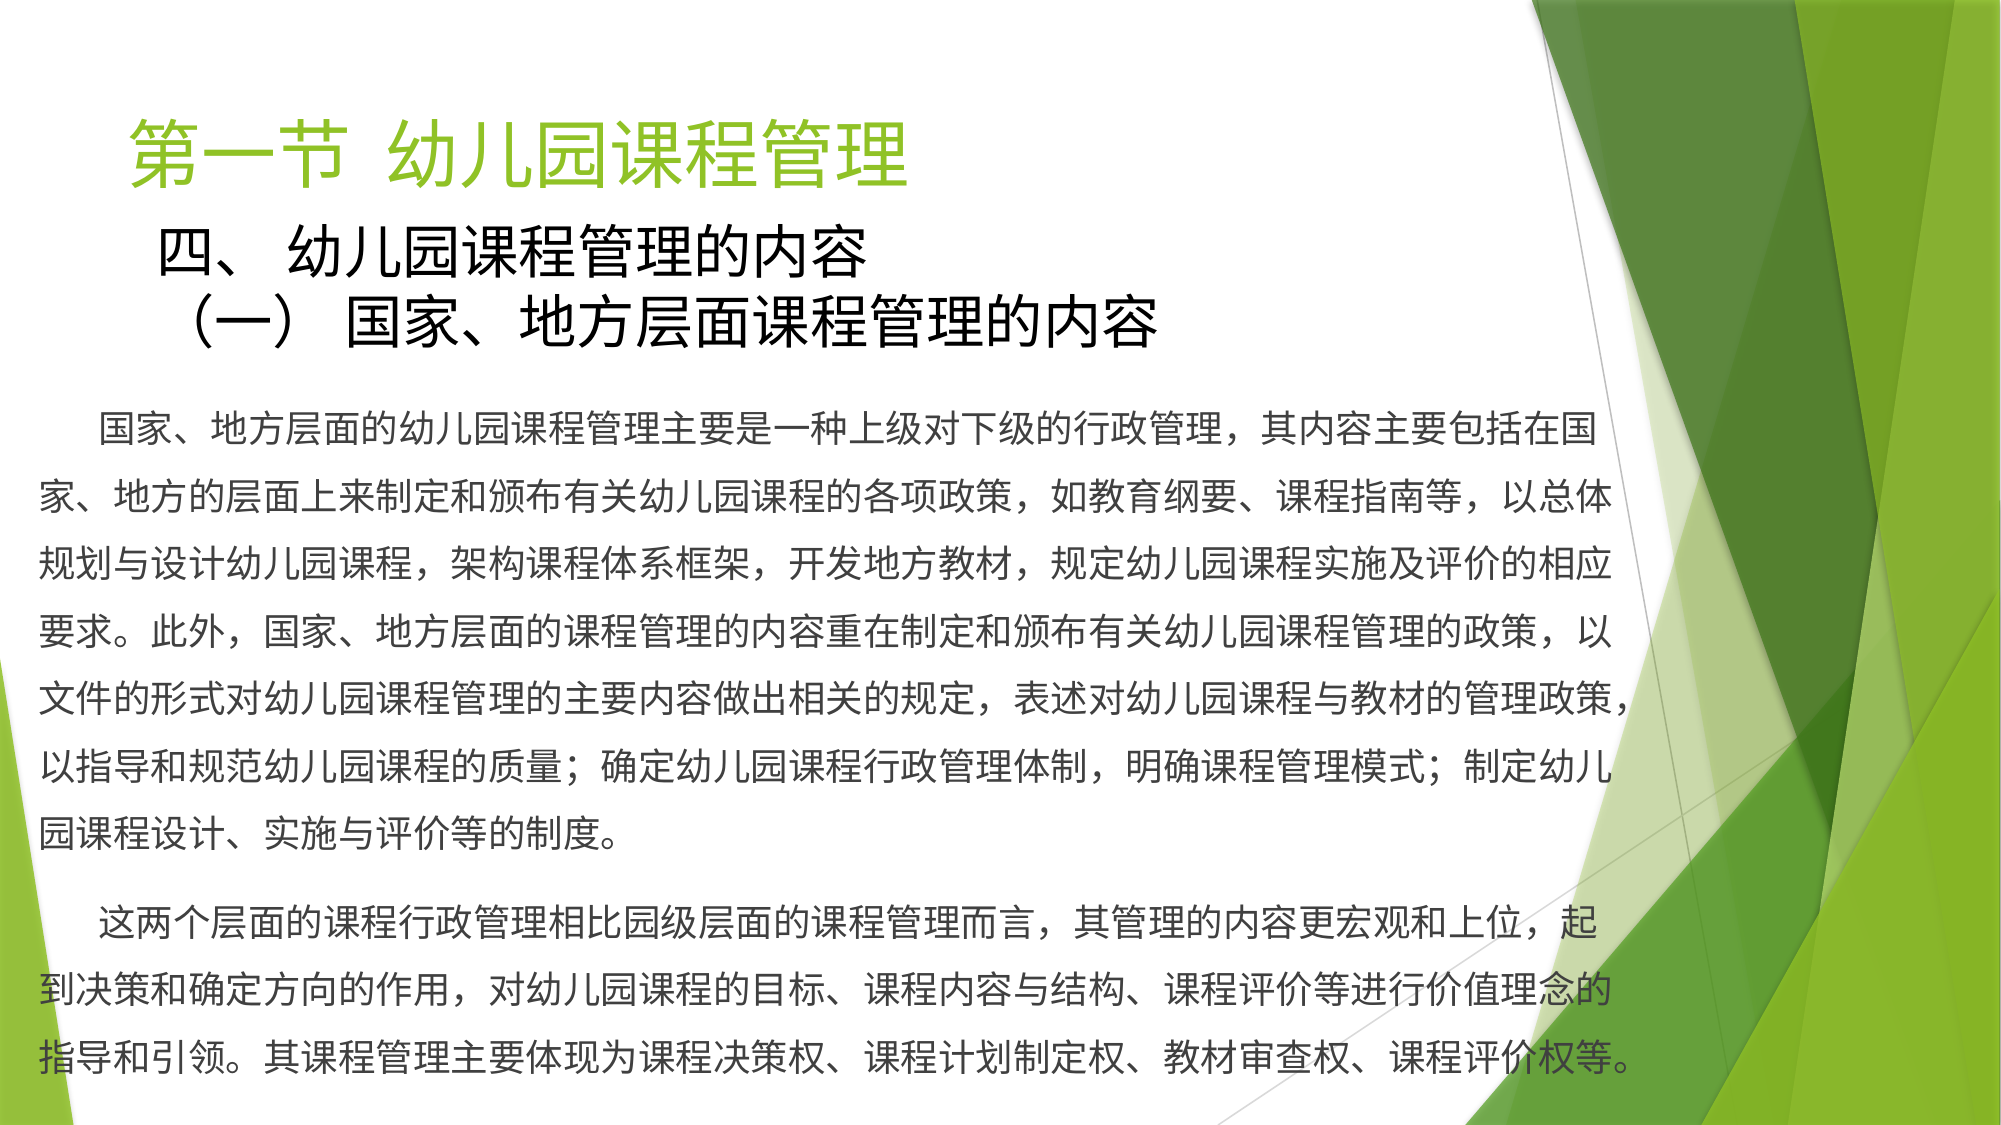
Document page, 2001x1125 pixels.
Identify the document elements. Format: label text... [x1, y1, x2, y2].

list 国家、地方层面的幼儿园课程管理主要是一种上级对下级的行政管理，其内容主要包括在国家、地方的层面上来制定和颁布有关幼儿园课程的各项政策，如教育纲要、课程指南等，以总体规划与设计幼儿园课程，架构课程体系框架，开发地方教材，规定幼儿园课程实施及评价的相应要求。此外，国家、地方层面的课程管理的内容重在制定和颁布有关幼儿园课程管理的政策，以文件的形式对幼儿园课程管理的主要内容做出相关的规定，表述对幼儿园课程与教材的管理政策，以指导和规范幼儿园课程的质量；确定幼儿园课程行政管理体制，明确课程管理模式；制定幼儿园课程设计、实施与评价等的制度。 这两个层面的课程行政管理相比园级层面的课程管理而言，其管理的内容更宏观和上位，起到决策和确定方向的作用，对幼儿园课程的目标、课程内容与结构、课程评价等进行价值理念的指导和引领。其课程管理主要体现为课程决策权、课程计划制定权、教材审查权、课程评价权等。 [23, 375, 1649, 1087]
text_box 四、 幼儿园课程管理的内容 （一） 国家、地方层面课程管理的内容 [141, 208, 1451, 363]
title 第一节 幼儿园课程管理 [111, 99, 1522, 317]
